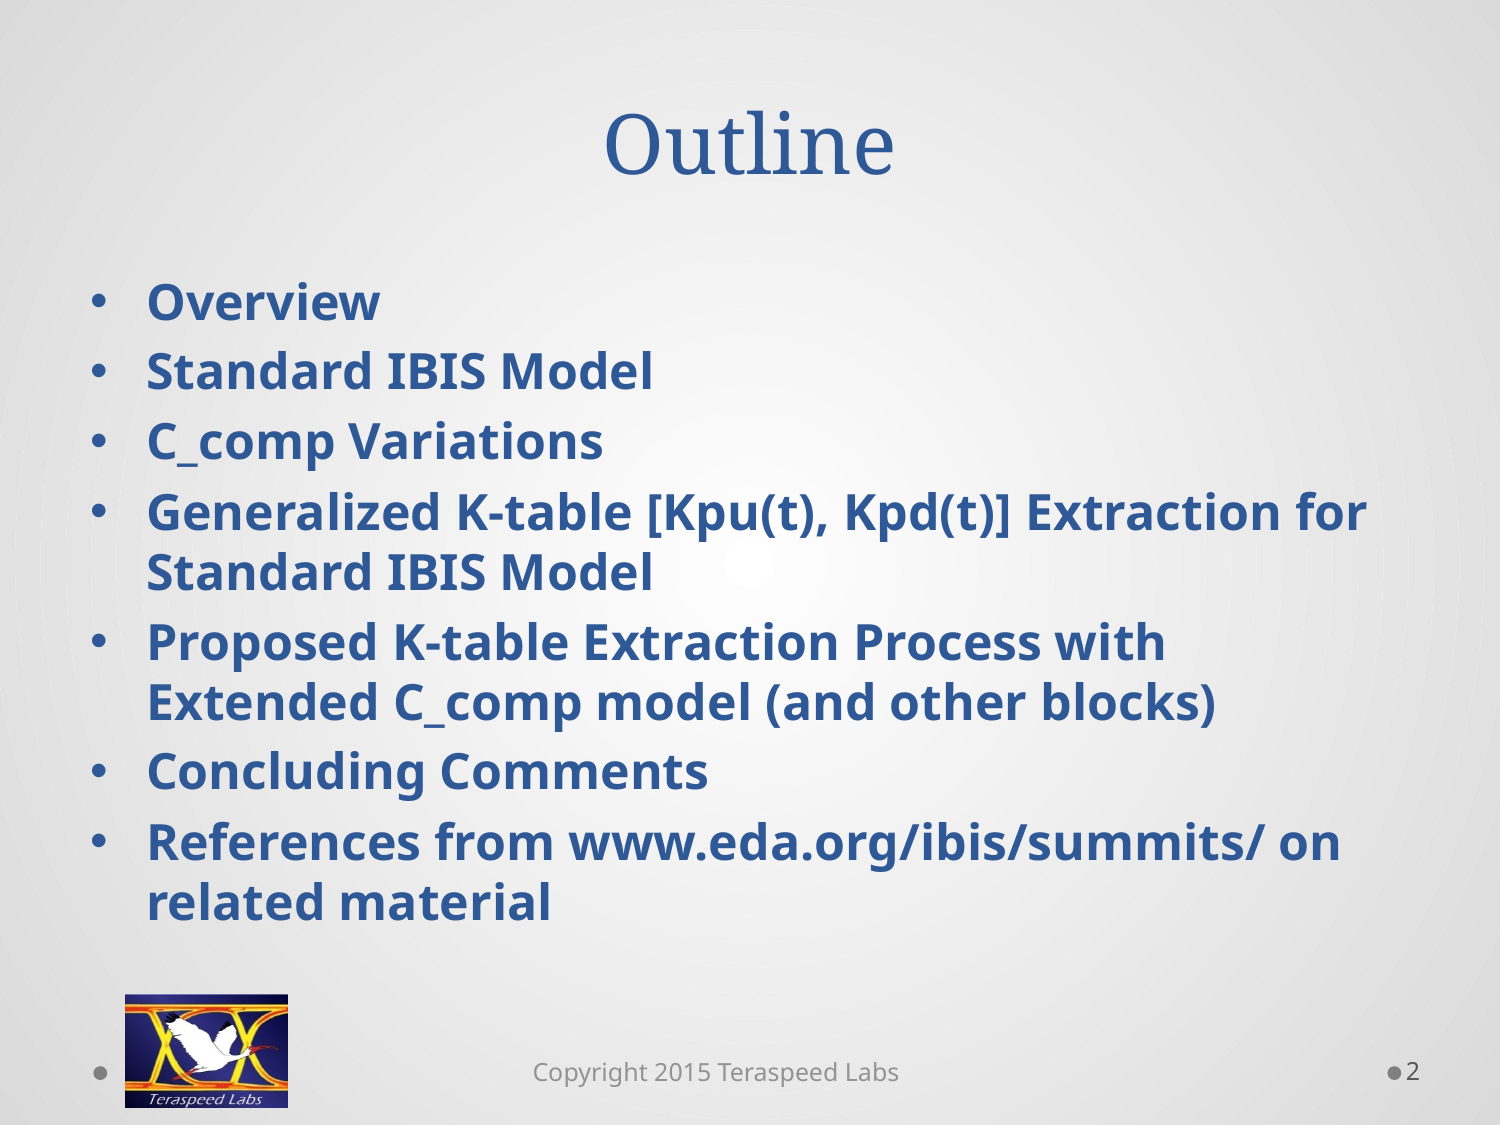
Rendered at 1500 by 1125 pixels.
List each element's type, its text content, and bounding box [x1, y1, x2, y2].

footer Copyright 2015 Teraspeed Labs [525, 1043, 993, 1103]
list Overview Standard IBIS Model C_comp Variations Generalized K-table [Kpu(t), Kpd(t)] Extraction for Standard IBIS Model Proposed K-table Extraction Process with Extended C_comp model (and other blocks) Concluding Comments References from www.eda.org/ibis/summits/ on related material [75, 262, 1425, 1005]
title Outline [75, 0, 1425, 262]
picture [125, 1005, 288, 1108]
slide_number 2 [1401, 1042, 1494, 1103]
